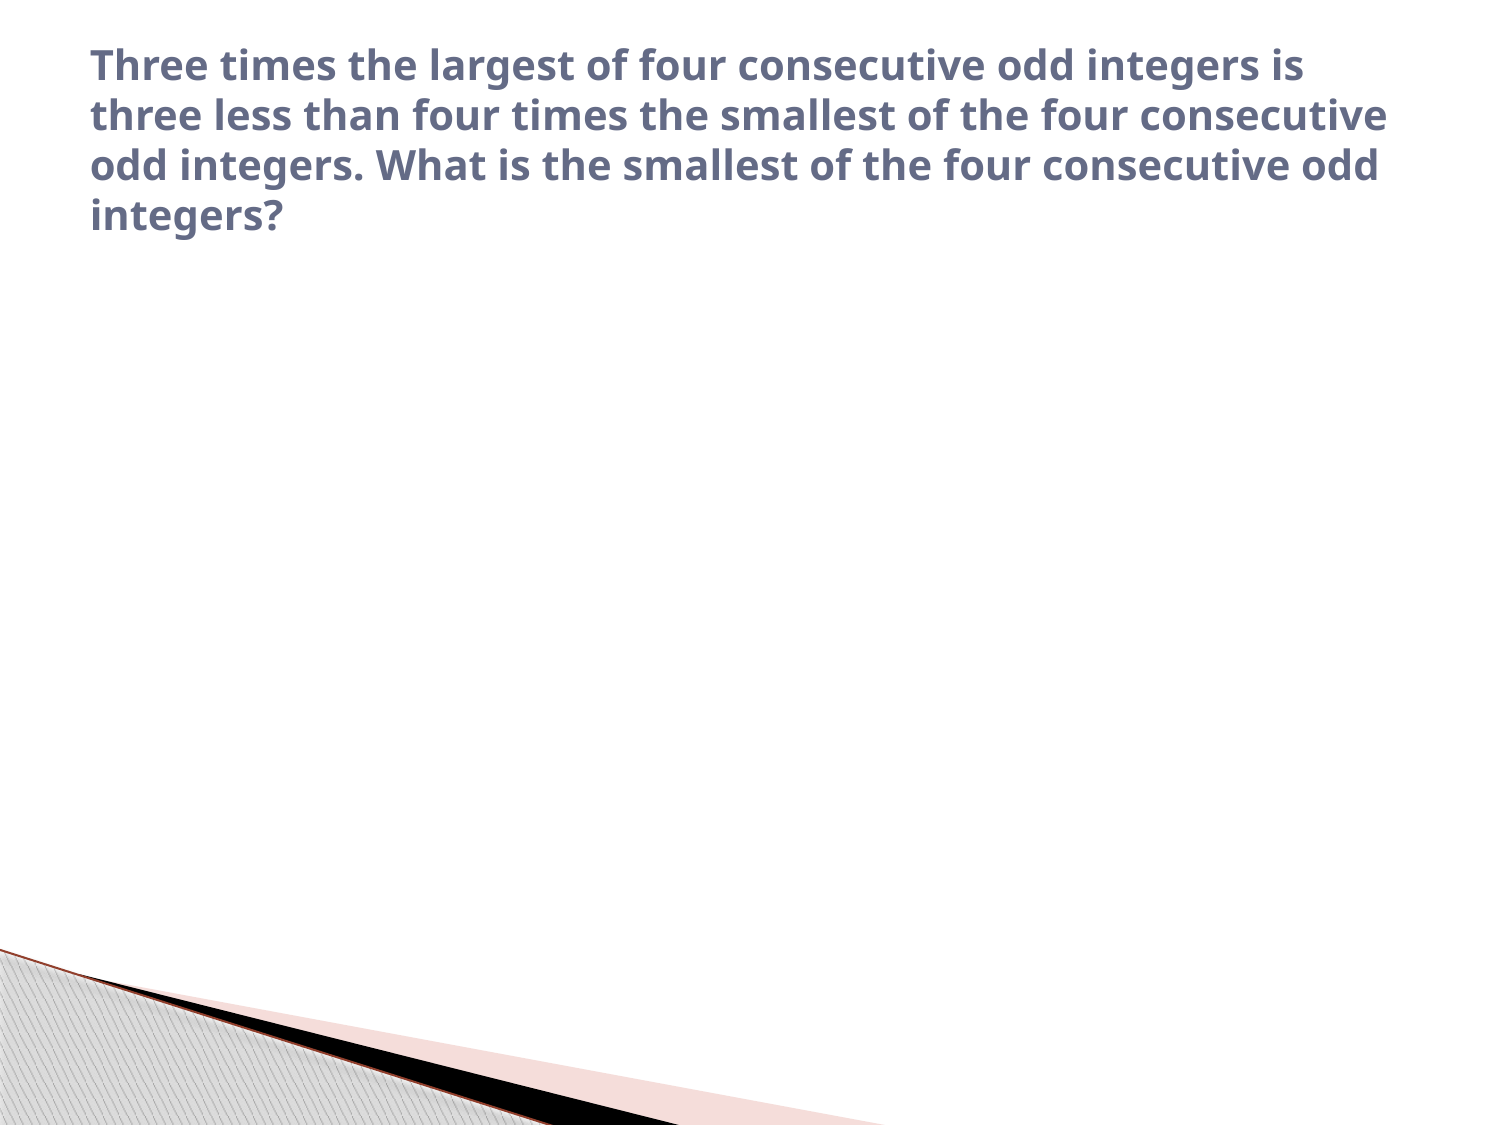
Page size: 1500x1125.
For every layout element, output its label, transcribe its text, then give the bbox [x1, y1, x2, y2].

title Three times the largest of four consecutive odd integers is three less than four times the smallest of the four consecutive odd integers. What is the smallest of the four consecutive odd integers? [75, 45, 1425, 233]
